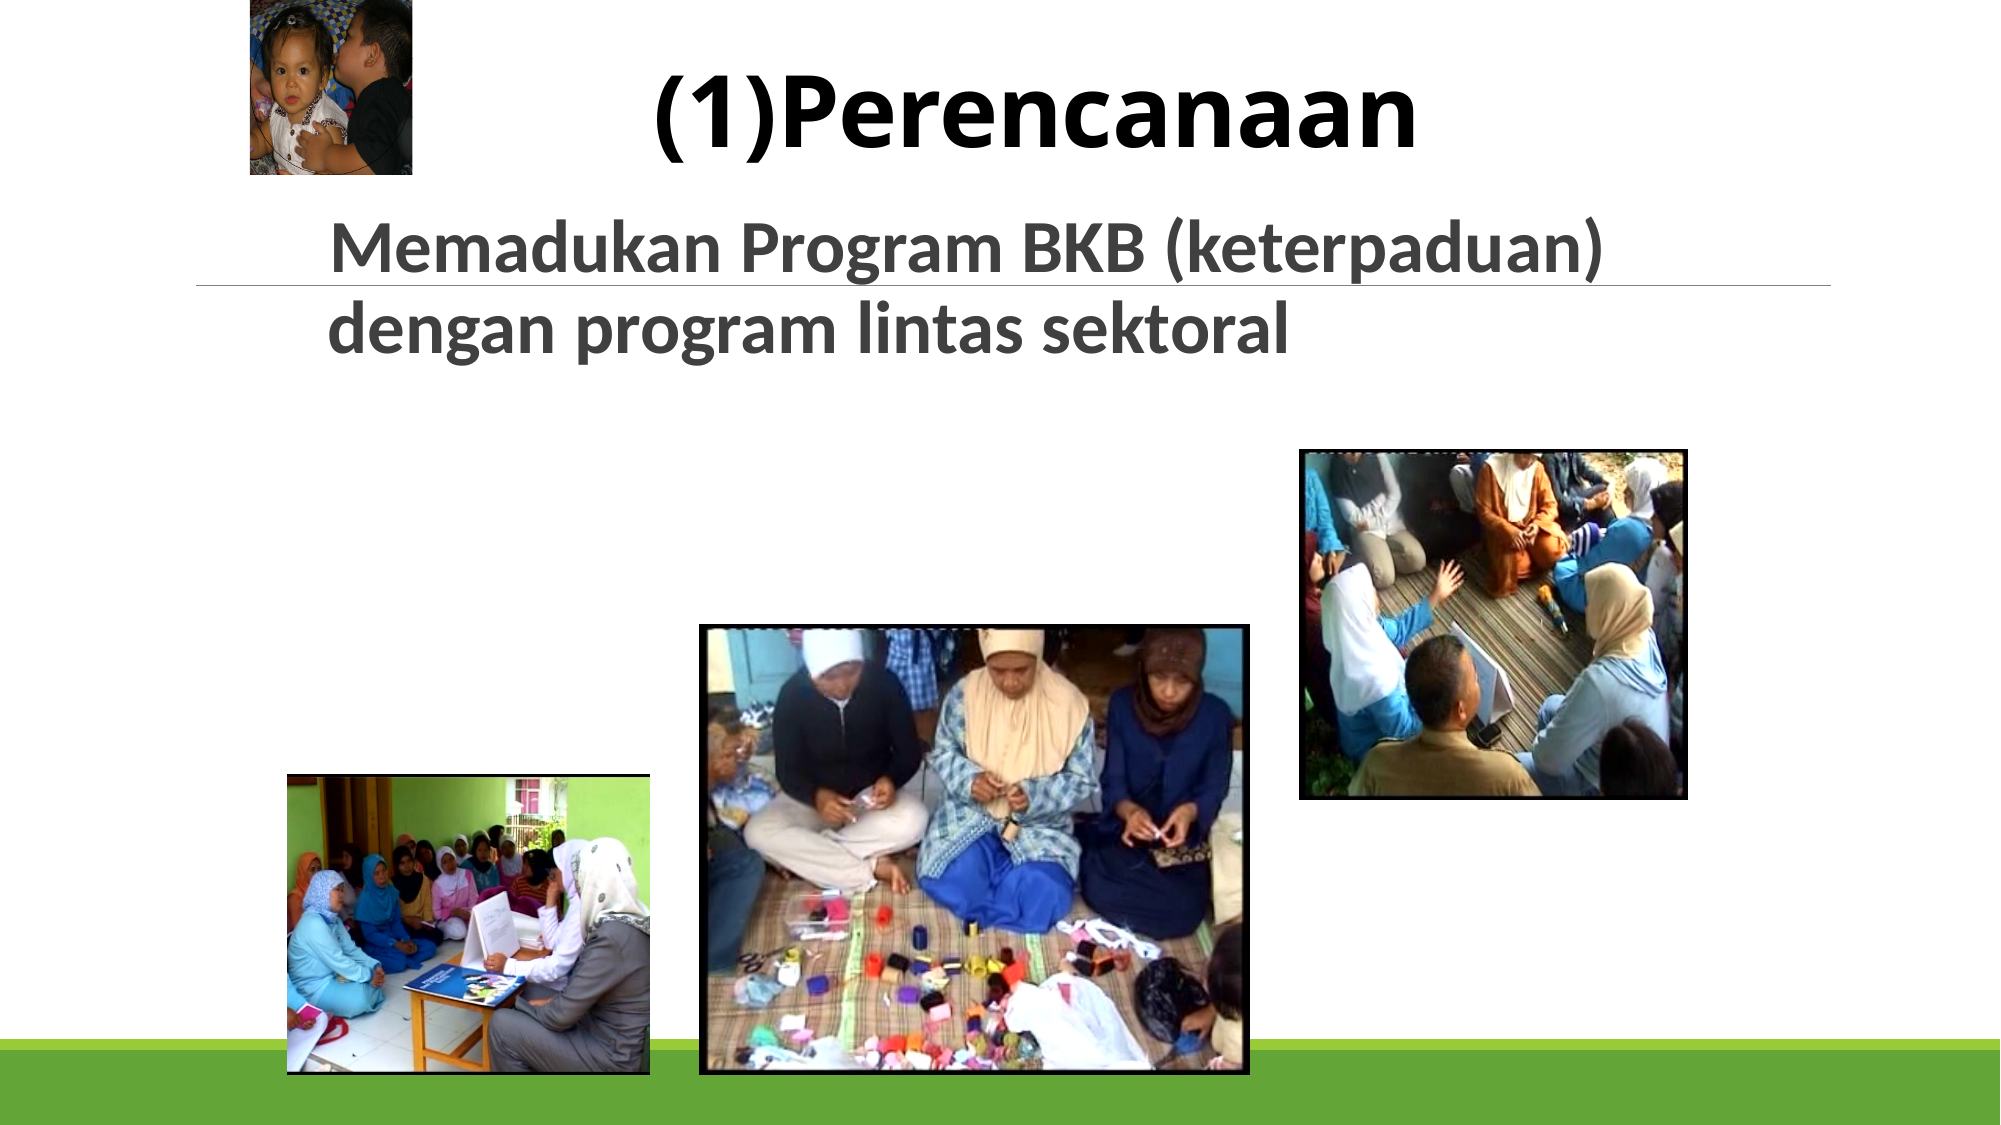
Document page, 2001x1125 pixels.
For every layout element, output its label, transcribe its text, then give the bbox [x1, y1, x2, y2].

picture [699, 624, 1251, 1076]
picture [249, 0, 413, 176]
picture [1299, 449, 1688, 801]
list Memadukan Program BKB (keterpaduan) dengan program lintas sektoral [312, 200, 1712, 475]
title (1)Perencanaan [420, 45, 1675, 175]
picture [286, 774, 651, 1076]
